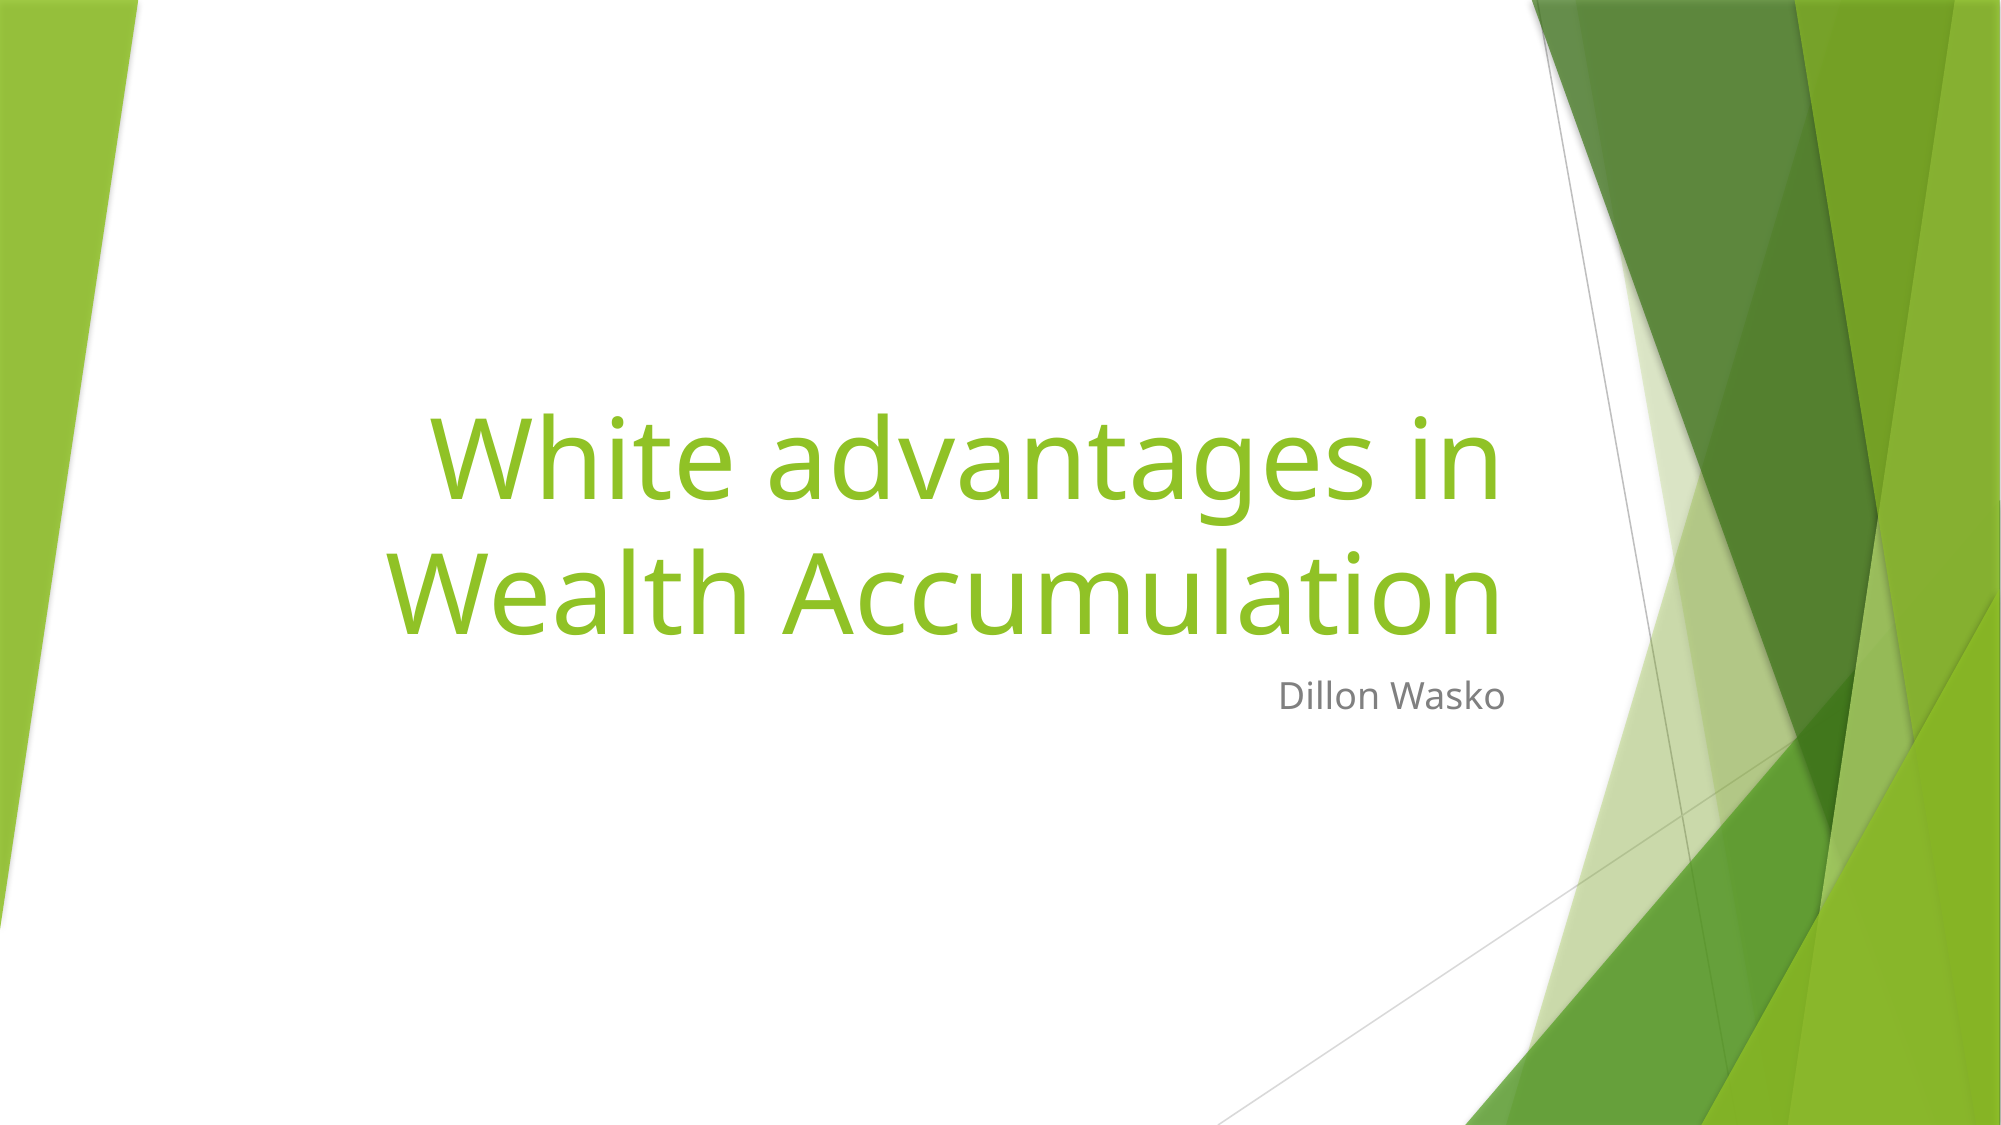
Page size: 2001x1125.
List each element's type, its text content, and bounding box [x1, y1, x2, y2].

subtitle Dillon Wasko [247, 664, 1522, 845]
title White advantages in Wealth Accumulation [247, 394, 1522, 664]
